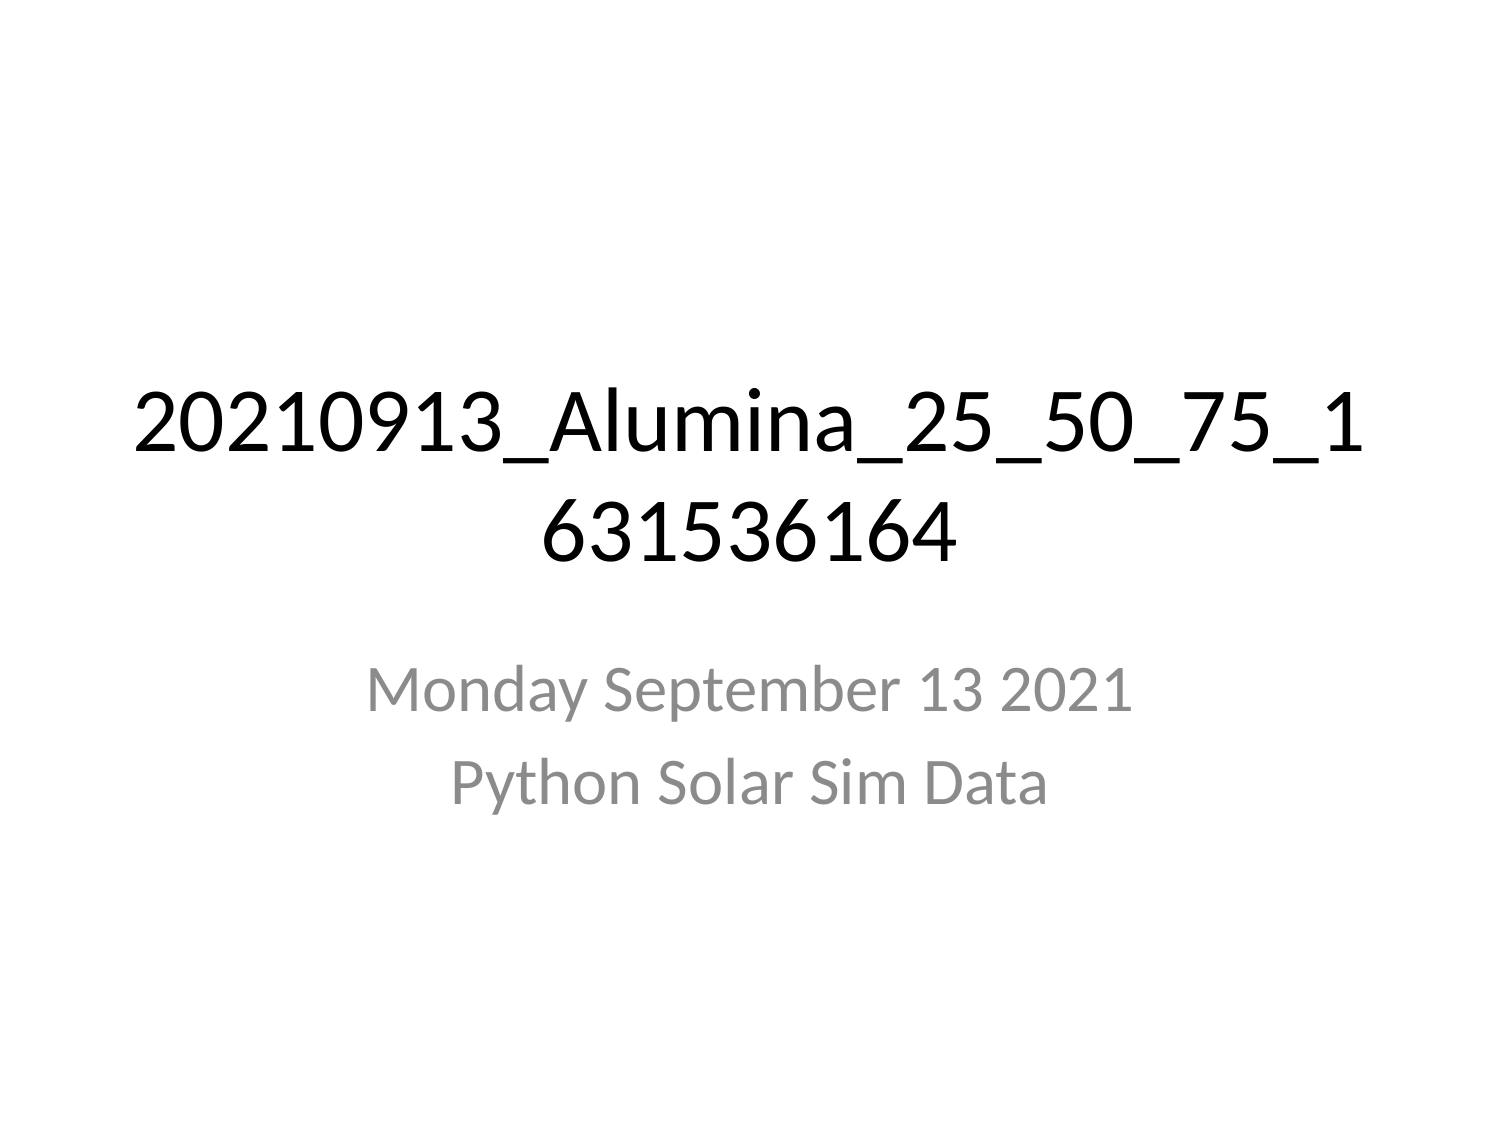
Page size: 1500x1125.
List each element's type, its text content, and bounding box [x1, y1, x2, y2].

title 20210913_Alumina_25_50_75_1631536164 [112, 349, 1388, 591]
subtitle Monday September 13 2021 Python Solar Sim Data [225, 637, 1275, 925]
